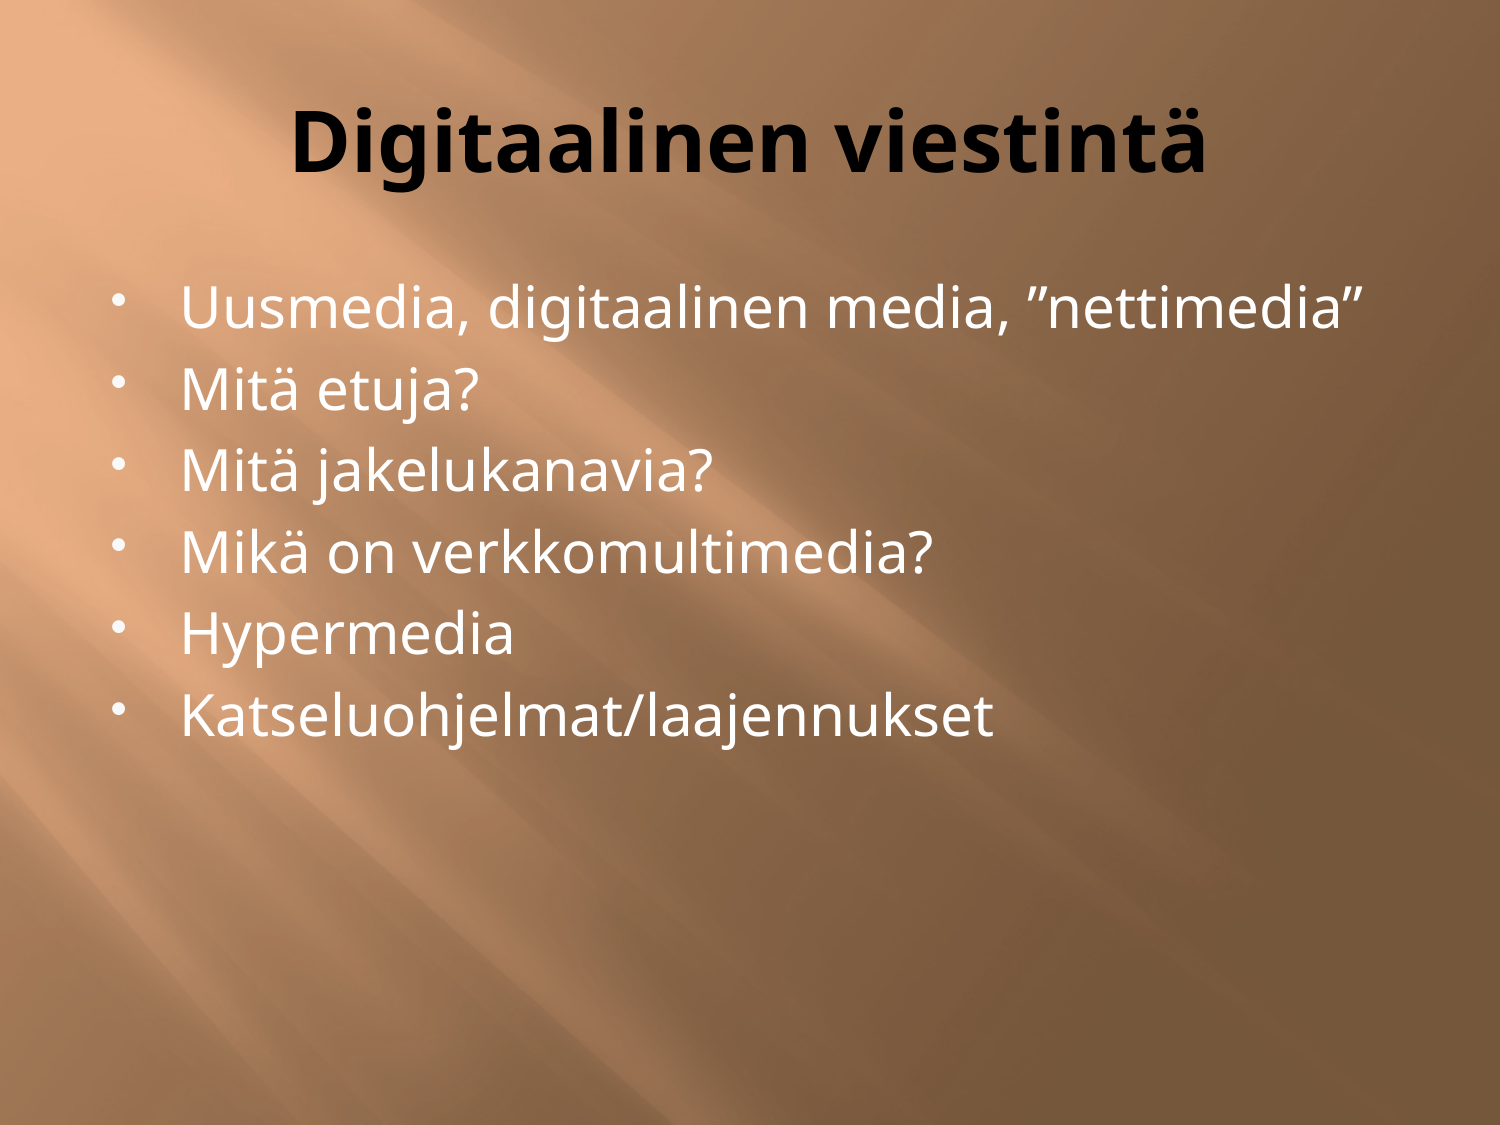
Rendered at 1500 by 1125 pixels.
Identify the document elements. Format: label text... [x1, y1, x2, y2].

title Digitaalinen viestintä [75, 45, 1425, 233]
list Uusmedia, digitaalinen media, ”nettimedia” Mitä etuja? Mitä jakelukanavia? Mikä on verkkomultimedia? Hypermedia Katseluohjelmat/laajennukset [75, 262, 1425, 1035]
